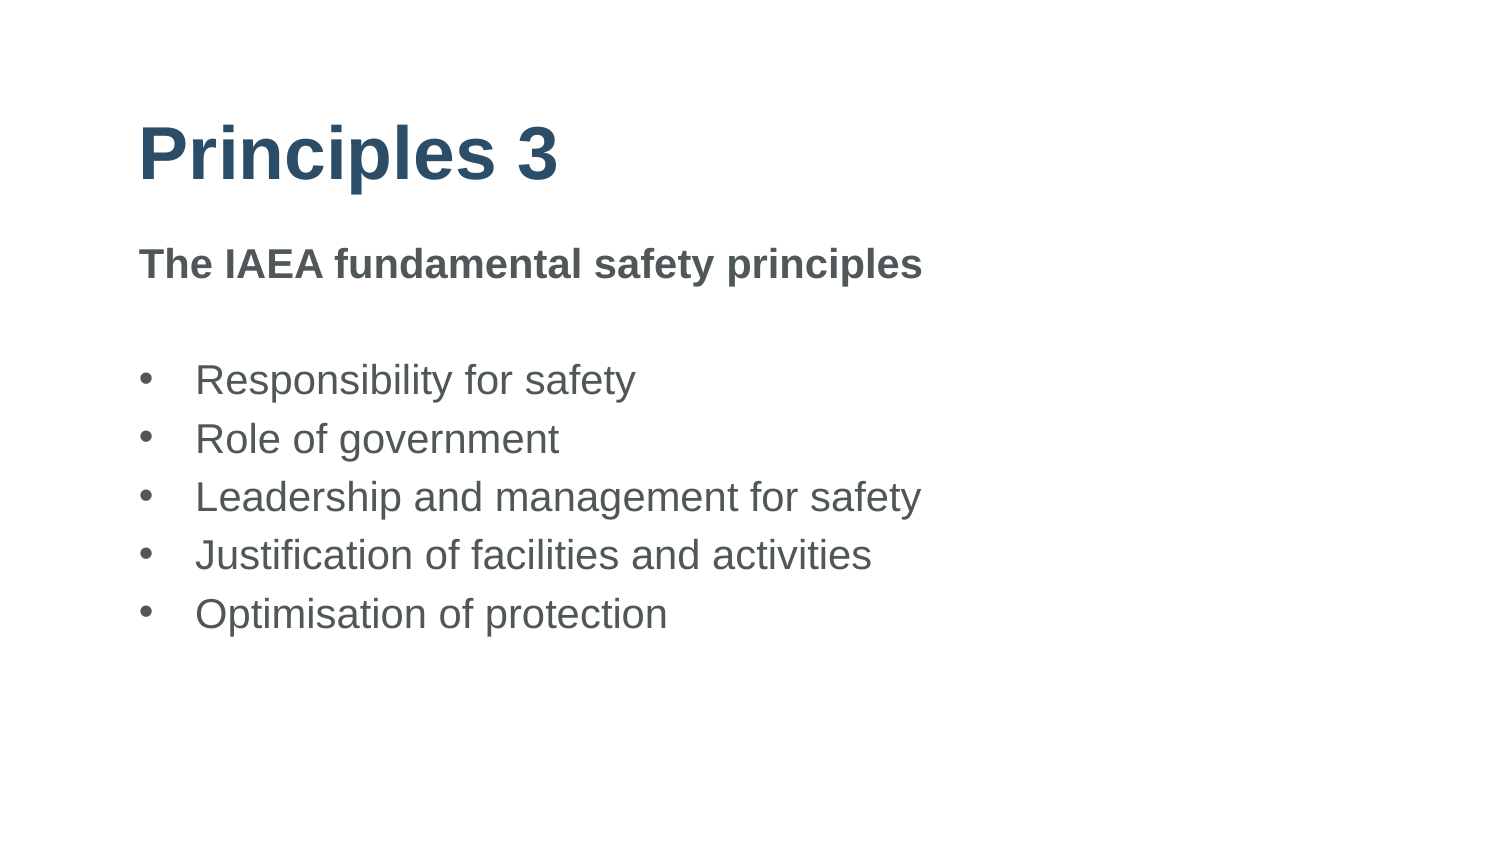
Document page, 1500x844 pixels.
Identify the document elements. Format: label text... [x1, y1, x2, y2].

list The IAEA fundamental safety principles Responsibility for safety Role of government Leadership and management for safety Justification of facilities and activities Optimisation of protection [123, 228, 1412, 678]
title Principles 3 [123, 79, 1412, 220]
